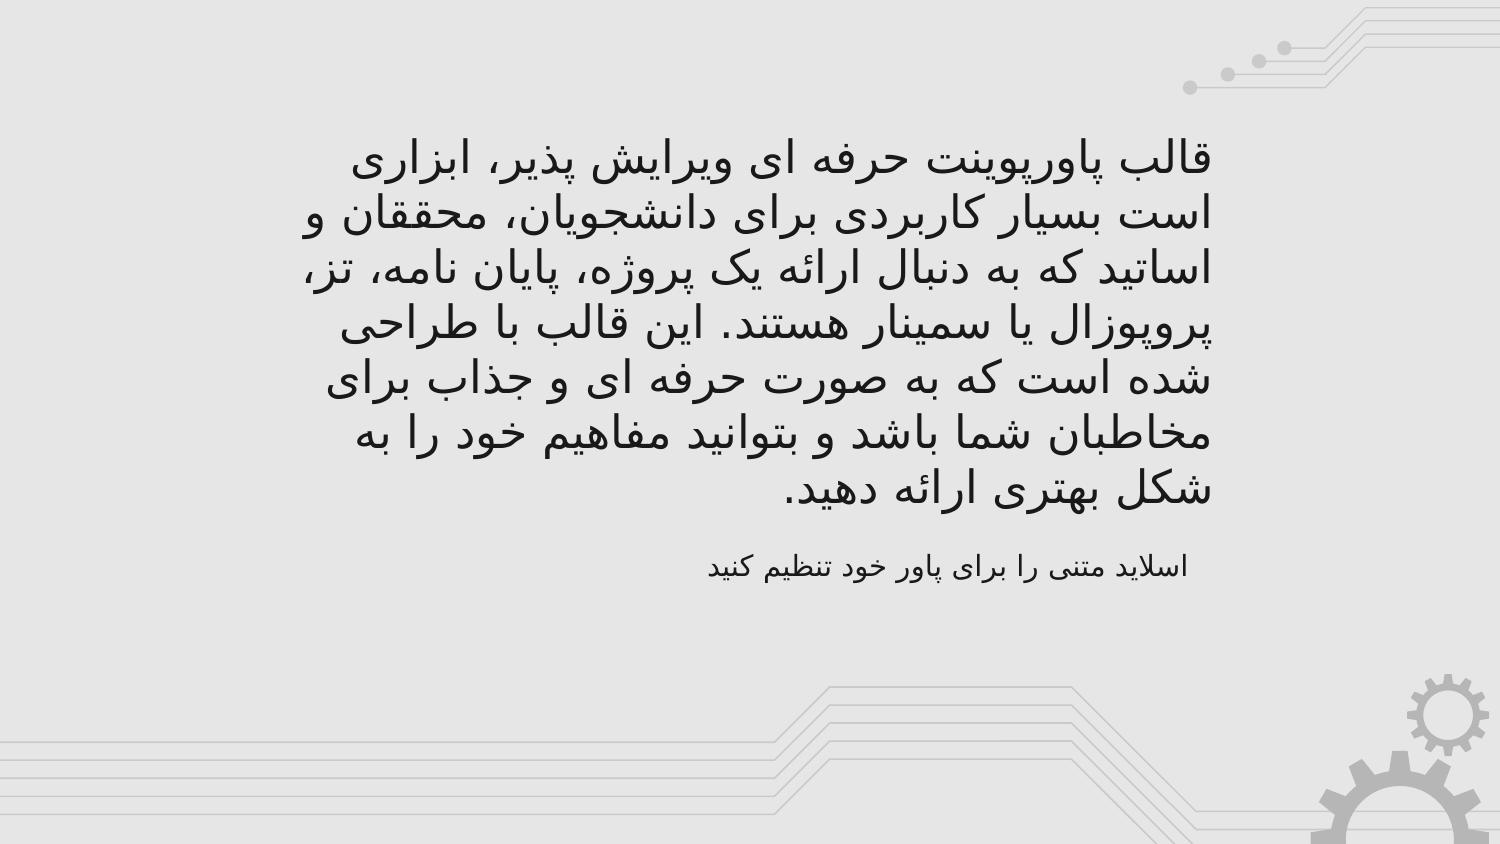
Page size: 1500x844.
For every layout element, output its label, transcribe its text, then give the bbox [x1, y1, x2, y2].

title قالب پاورپوینت حرفه ای ویرایش پذیر، ابزاری است بسیار کاربردی برای دانشجویان، محققان و اساتید که به دنبال ارائه یک پروژه، پایان نامه، تز، پروپوزال یا سمینار هستند. این قالب با طراحی شده است که به صورت حرفه ای و جذاب برای مخاطبان شما باشد و بتوانید مفاهیم خود را به شکل بهتری ارائه دهید. [237, 159, 1230, 528]
subtitle اسلاید متنی را برای پاور خود تنظیم کنید [486, 532, 1230, 611]
